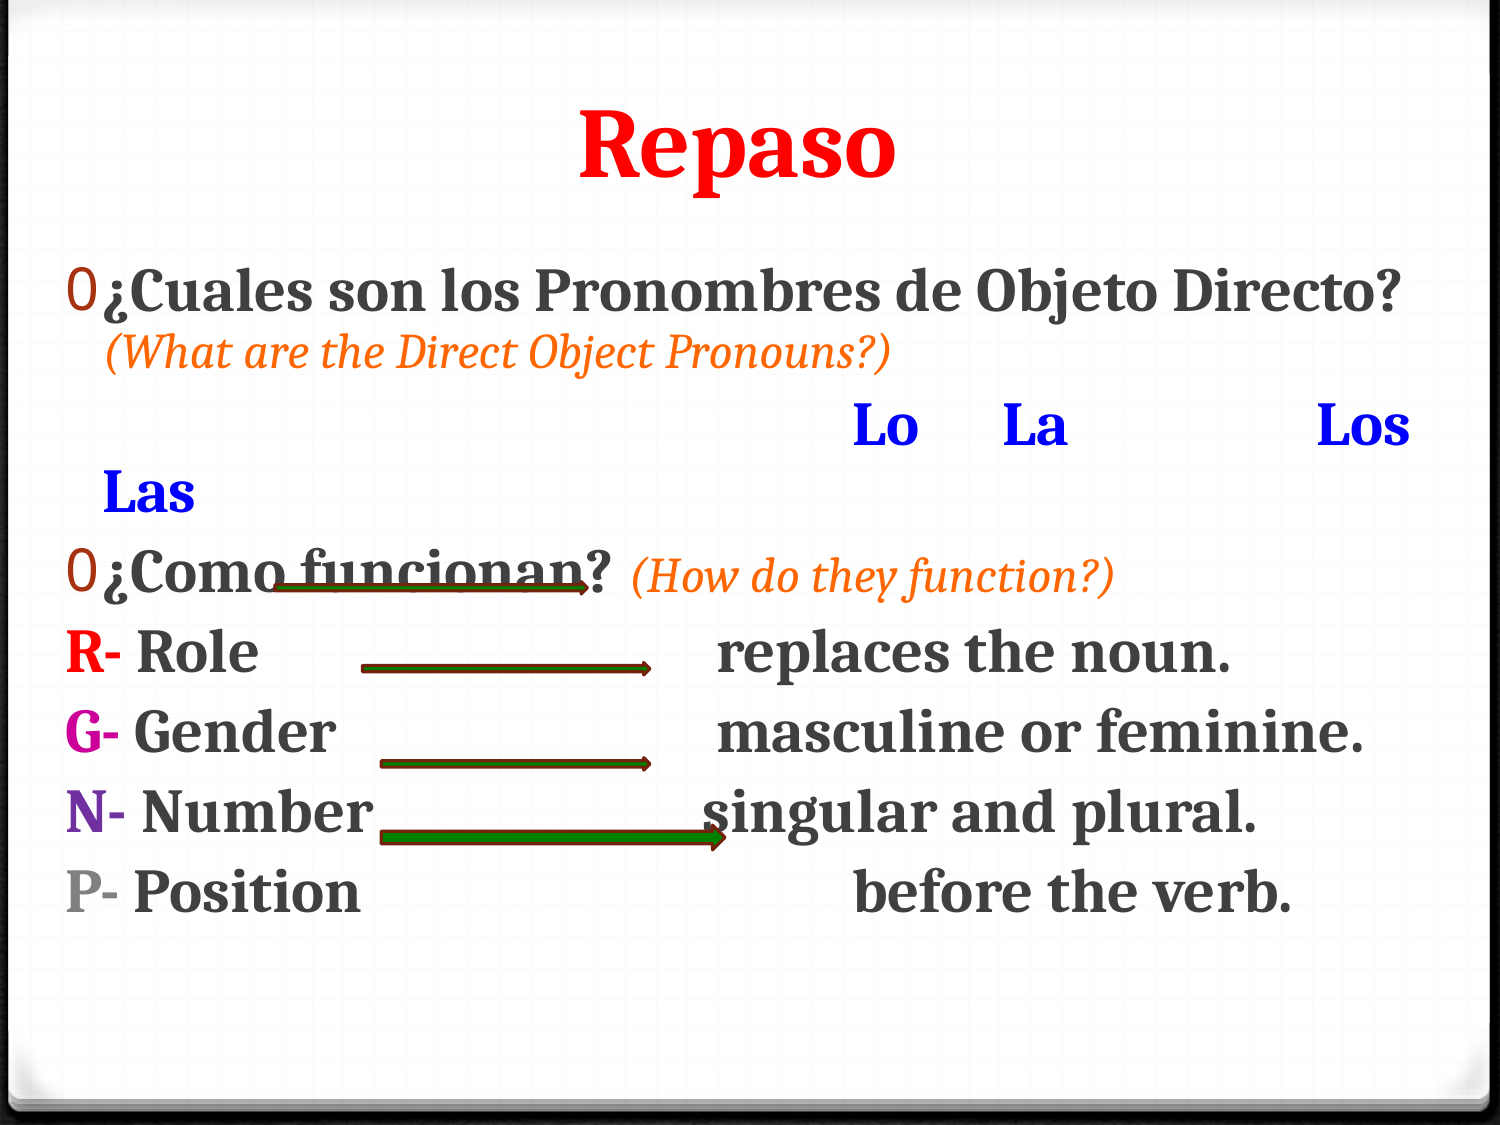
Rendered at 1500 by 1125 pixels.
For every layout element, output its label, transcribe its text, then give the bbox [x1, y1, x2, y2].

text_box [379, 756, 652, 772]
list ¿Cuales son los Pronombres de Objeto Directo? (What are the Direct Object Pronouns?) Lo La Los Las ¿Como funcionan? (How do they function?) R- Role replaces the noun. G- Gender masculine or feminine. N- Number singular and plural. P- Position before the verb. [50, 162, 1475, 950]
text_box [379, 823, 727, 852]
title Repaso [62, 50, 1413, 162]
text_box [360, 660, 652, 677]
text_box [273, 580, 589, 596]
picture [0, 0, 1500, 1125]
